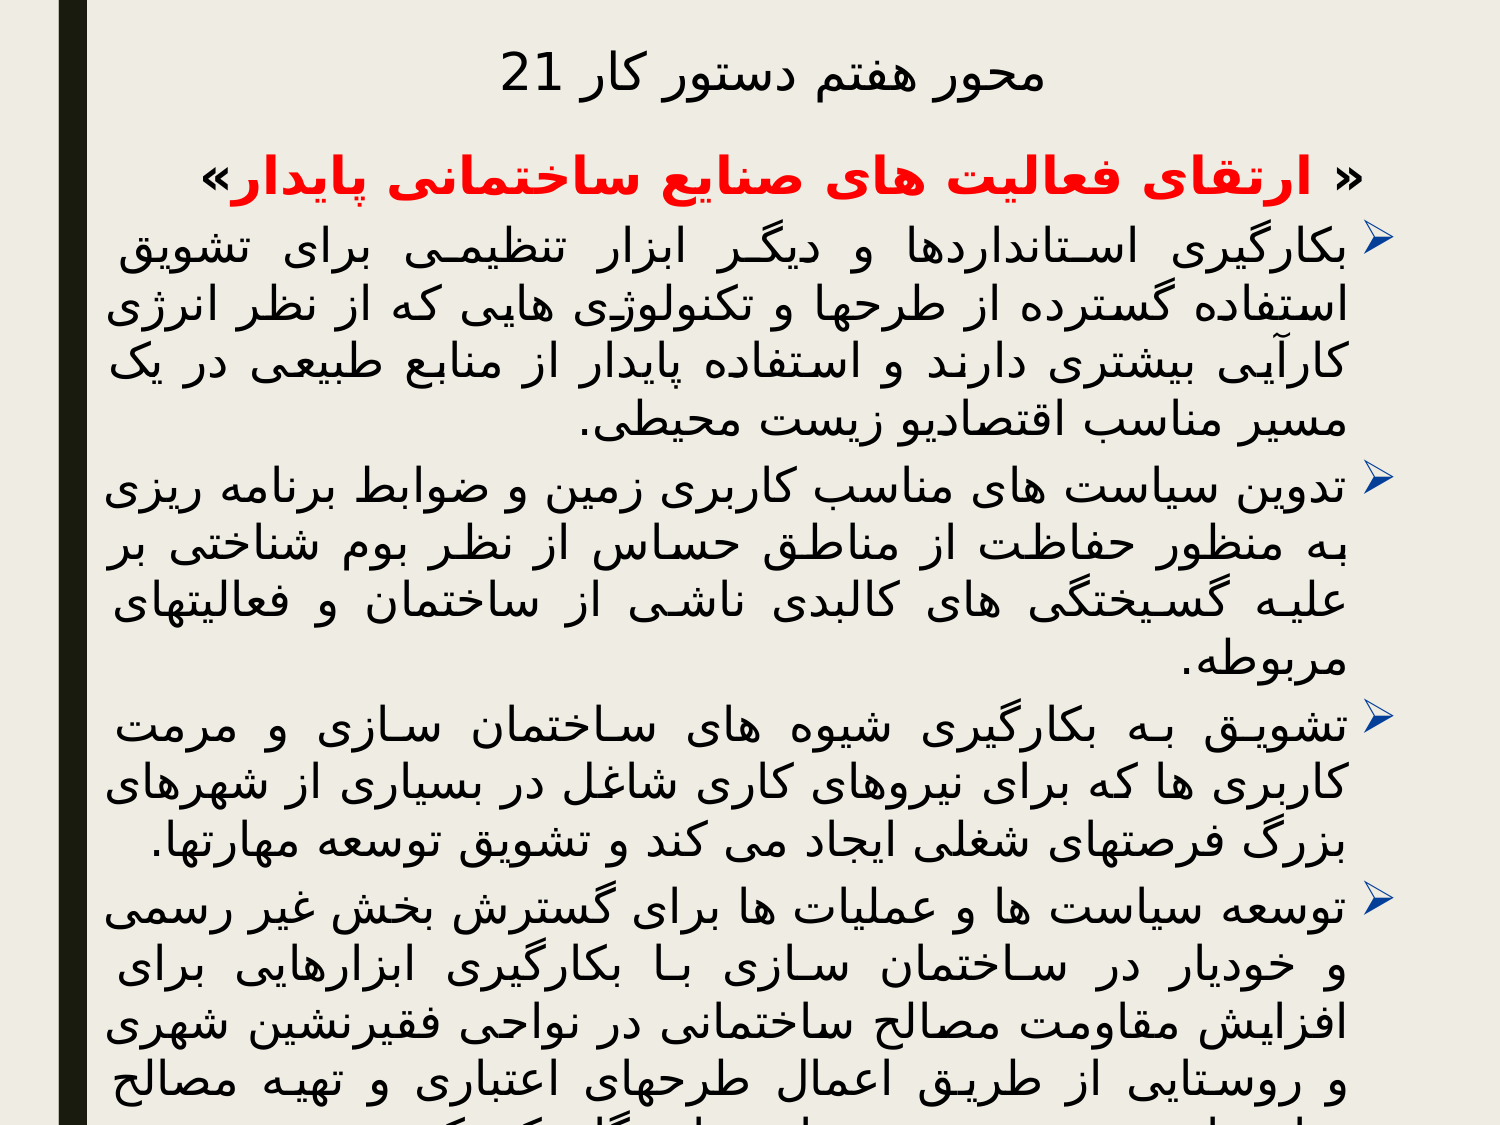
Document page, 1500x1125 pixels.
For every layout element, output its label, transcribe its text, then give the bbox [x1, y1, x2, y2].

text_box محور هفتم دستور کار 21 « ارتقای فعالیت های صنایع ساختمانی پایدار» بکارگیری استانداردها و دیگر ابزار تنظیمی برای تشویق استفاده گسترده از طرحها و تکنولوژی هایی که از نظر انرژی کارآیی بیشتری دارند و استفاده پایدار از منابع طبیعی در یک مسیر مناسب اقتصادیو زیست محیطی. تدوین سیاست های مناسب کاربری زمین و ضوابط برنامه ریزی به منظور حفاظت از مناطق حساس از نظر بوم شناختی بر علیه گسیختگی های کالبدی ناشی از ساختمان و فعالیتهای مربوطه. تشویق به بکارگیری شیوه های ساختمان سازی و مرمت کاربری ها که برای نیروهای کاری شاغل در بسیاری از شهرهای بزرگ فرصتهای شغلی ایجاد می کند و تشویق توسعه مهارتها. توسعه سیاست ها و عملیات ها برای گسترش بخش غیر رسمی و خودیار در ساختمان سازی با بکارگیری ابزارهایی برای افزایش مقاومت مصالح ساختمانی در نواحی فقیرنشین شهری و روستایی از طریق اعمال طرحهای اعتباری و تهیه مصالح ساختمانی بصورت عمده برای سازندگان کوچک. تشویق تبادل آزاد اطلاعات در محدوده کاملی از جنبه های بهداشتی و زیست محیطی ساختمان، شامل توسعه و اشاعه مبانی اطلاعاتی در مورد تأثیرات زیان آور زیست محیطی مصالح ساختمانی. [88, 0, 1459, 1125]
